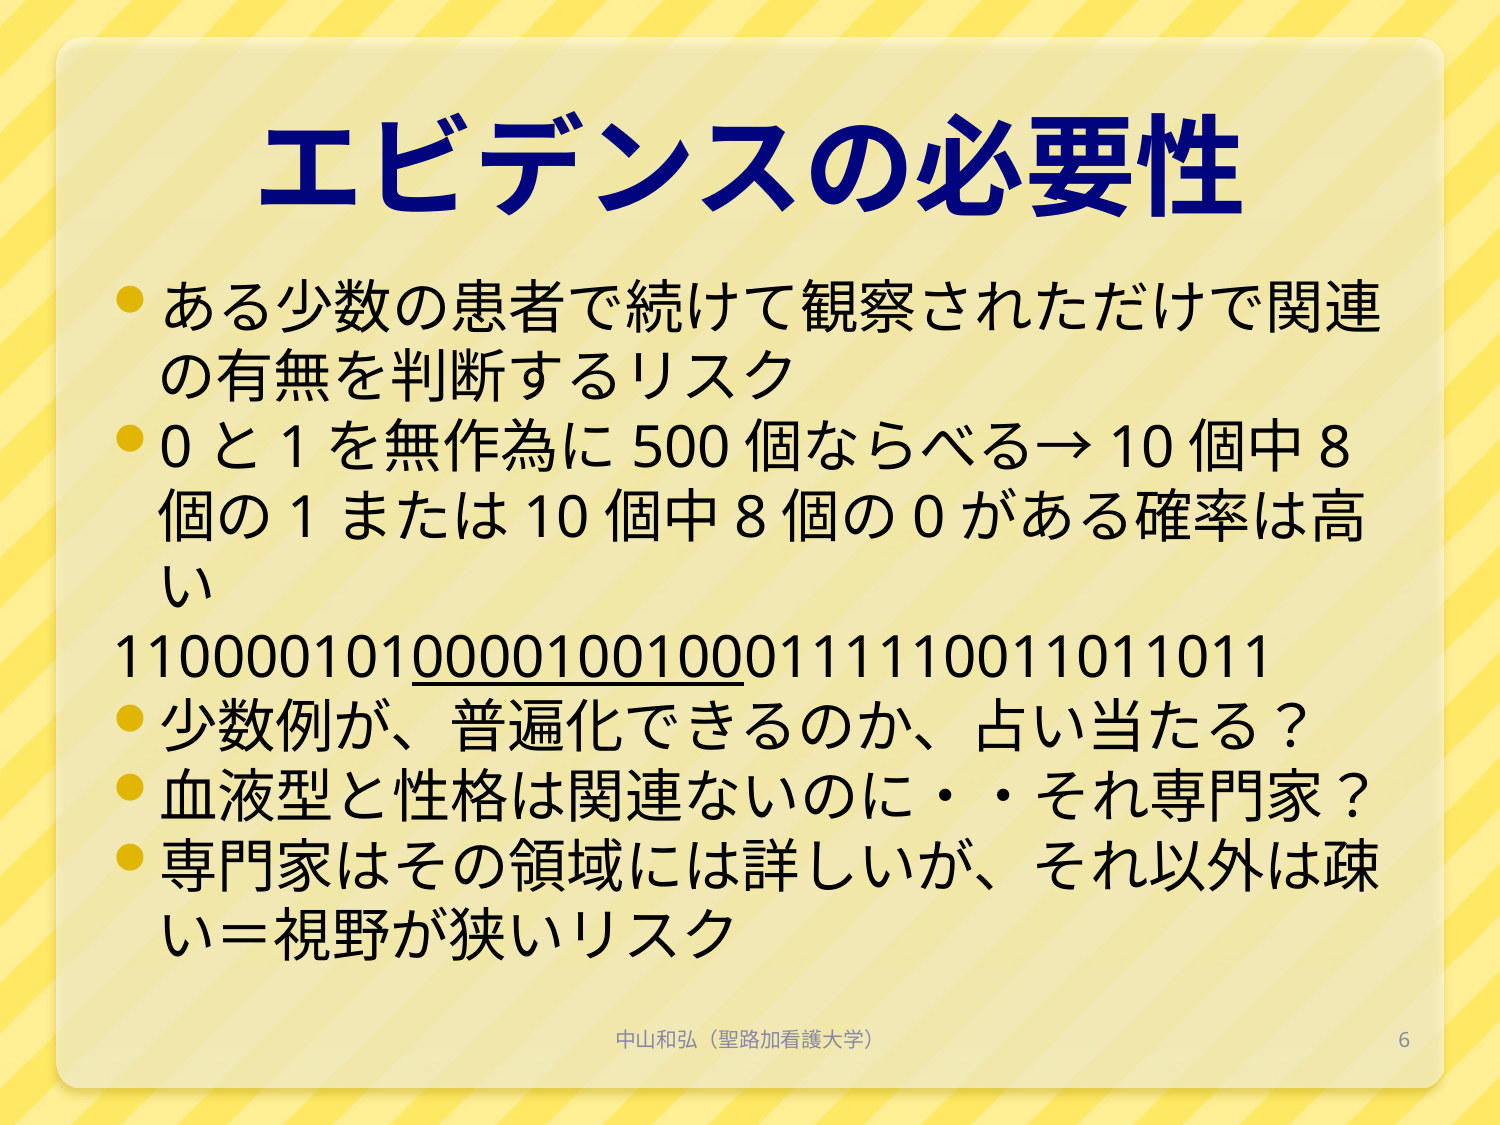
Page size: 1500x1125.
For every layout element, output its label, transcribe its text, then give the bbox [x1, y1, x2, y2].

text_box ｒ2 [0, 0, 1500, 1125]
slide_number 6 [1074, 1019, 1425, 1080]
footer 中山和弘（聖路加看護大学） [512, 1019, 988, 1080]
title エビデンスの必要性 [75, 50, 1425, 238]
list ある少数の患者で続けて観察されただけで関連の有無を判断するリスク 0と1を無作為に500個ならべる→10個中8個の1または10個中8個の0がある確率は高い 11000010100001001000111110011011011 少数例が、普遍化できるのか、占い当たる？ 血液型と性格は関連ないのに・・それ専門家？ 専門家はその領域には詳しいが、それ以外は疎い＝視野が狭いリスク [75, 262, 1425, 1005]
